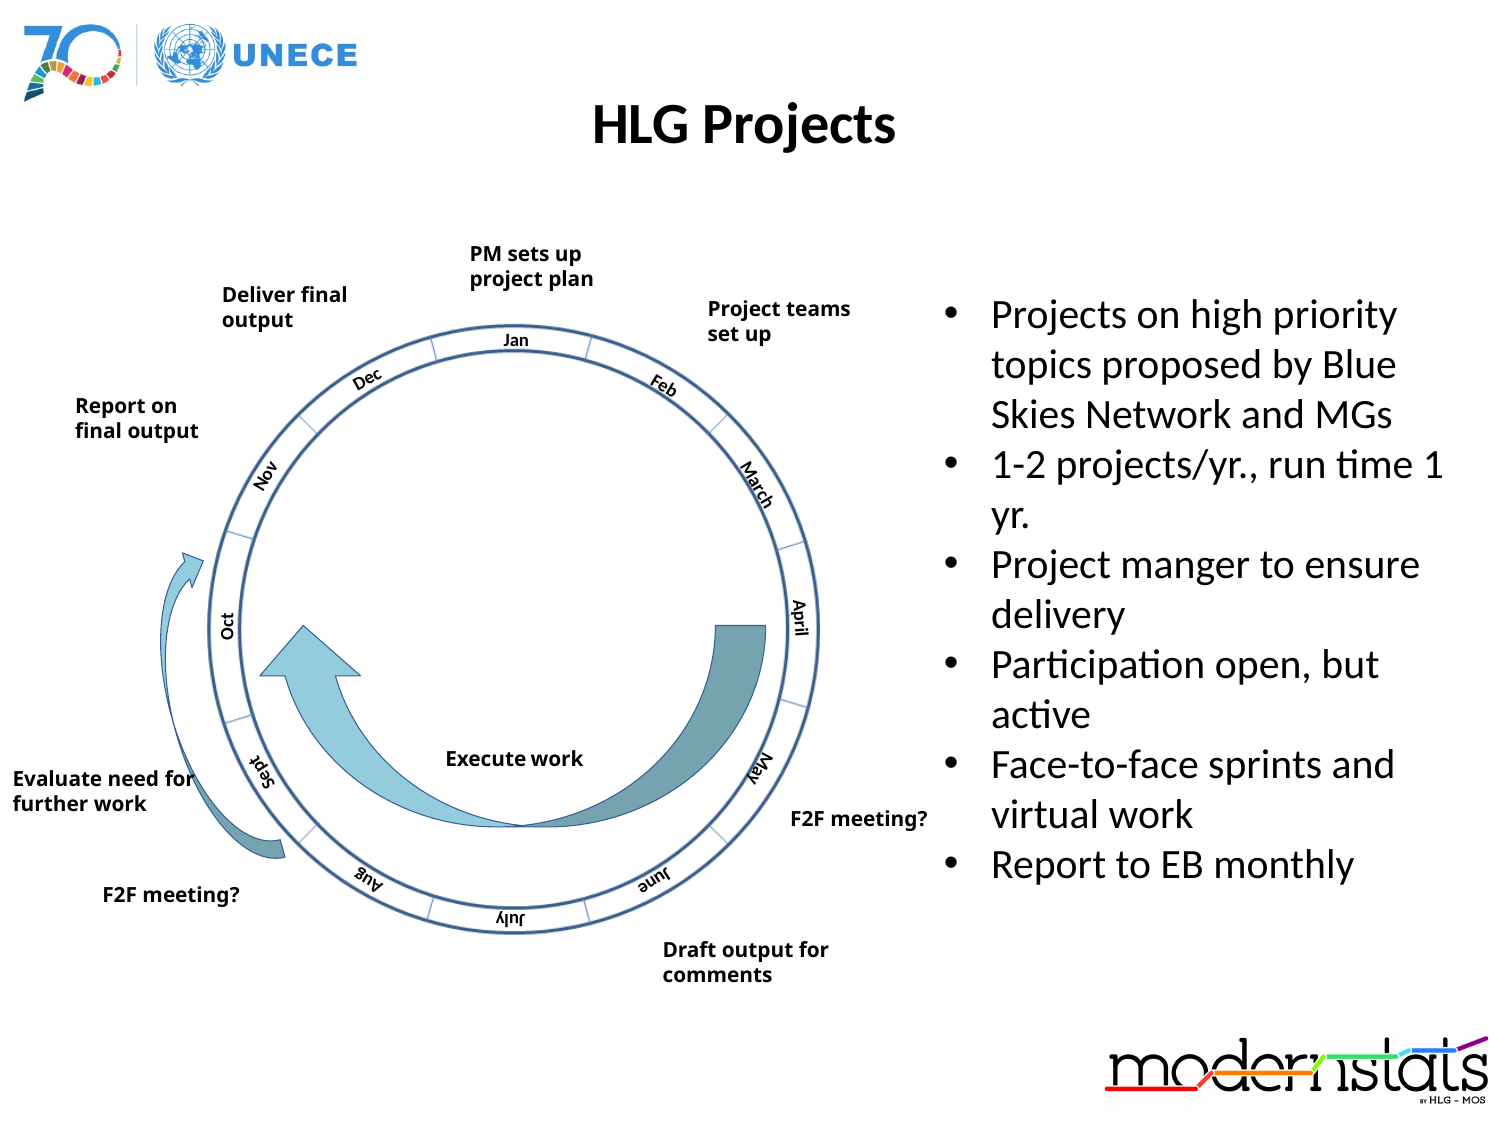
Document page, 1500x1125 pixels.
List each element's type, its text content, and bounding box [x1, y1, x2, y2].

picture [5, 18, 366, 104]
text_box F2F meeting? [849, 798, 929, 839]
text_box PM sets up project plan [454, 233, 628, 297]
text_box Evaluate need for further work [0, 758, 184, 824]
text_box Project teams set up [692, 288, 866, 354]
text_box Projects on high priority topics proposed by Blue Skies Network and MGs 1-2 projects/yr., run time 1 yr. Project manger to ensure delivery Participation open, but active Face-to-face sprints and virtual work Report to EB monthly [929, 279, 1483, 940]
text_box Report on final output [60, 385, 184, 451]
picture [1104, 1031, 1489, 1107]
text_box Deliver final output [207, 273, 380, 297]
picture [189, 299, 845, 947]
title HLG Projects [123, 61, 1366, 180]
text_box F2F meeting? [87, 874, 184, 914]
text_box [158, 550, 184, 758]
text_box Draft output for comments [647, 953, 845, 995]
